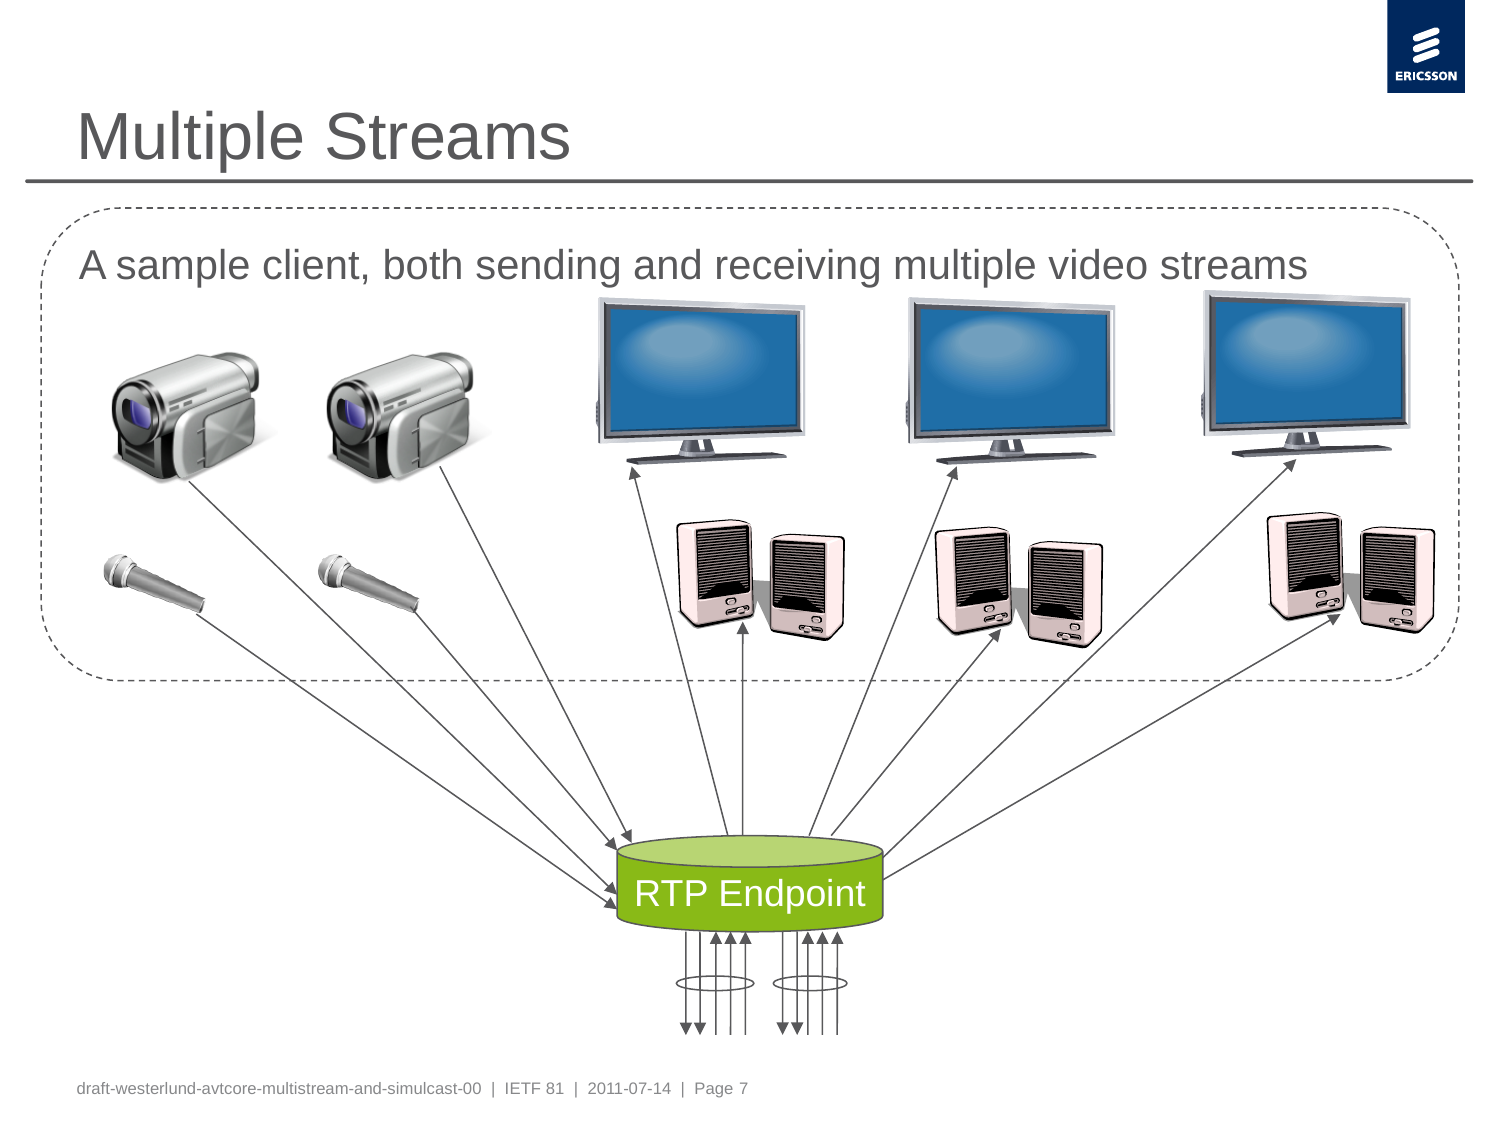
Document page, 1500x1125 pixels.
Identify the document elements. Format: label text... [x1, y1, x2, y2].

picture [676, 517, 847, 643]
text_box [739, 931, 752, 978]
text_box [628, 475, 670, 614]
picture [306, 325, 492, 512]
text_box [831, 931, 844, 978]
text_box [219, 629, 618, 910]
text_box RTP Endpoint [617, 835, 883, 932]
picture [306, 525, 428, 647]
text_box [676, 976, 754, 991]
text_box [693, 991, 707, 1036]
text_box [367, 654, 618, 895]
text_box [679, 989, 693, 1036]
text_box [801, 931, 815, 976]
text_box [790, 991, 804, 1035]
text_box [816, 931, 829, 976]
text_box [467, 520, 632, 843]
text_box [1109, 468, 1294, 640]
picture [1266, 510, 1437, 636]
picture [92, 325, 278, 512]
picture [934, 525, 1105, 650]
text_box [724, 931, 737, 976]
text_box [933, 475, 958, 524]
text_box [773, 976, 848, 991]
text_box A sample client, both sending and receiving multiple video streams [41, 207, 1459, 681]
title Multiple Streams [64, 91, 1349, 173]
text_box [776, 989, 789, 1035]
picture [904, 296, 1117, 466]
picture [1199, 288, 1412, 459]
picture [594, 296, 807, 466]
text_box [433, 633, 618, 851]
picture [92, 525, 214, 647]
text_box [709, 931, 723, 976]
